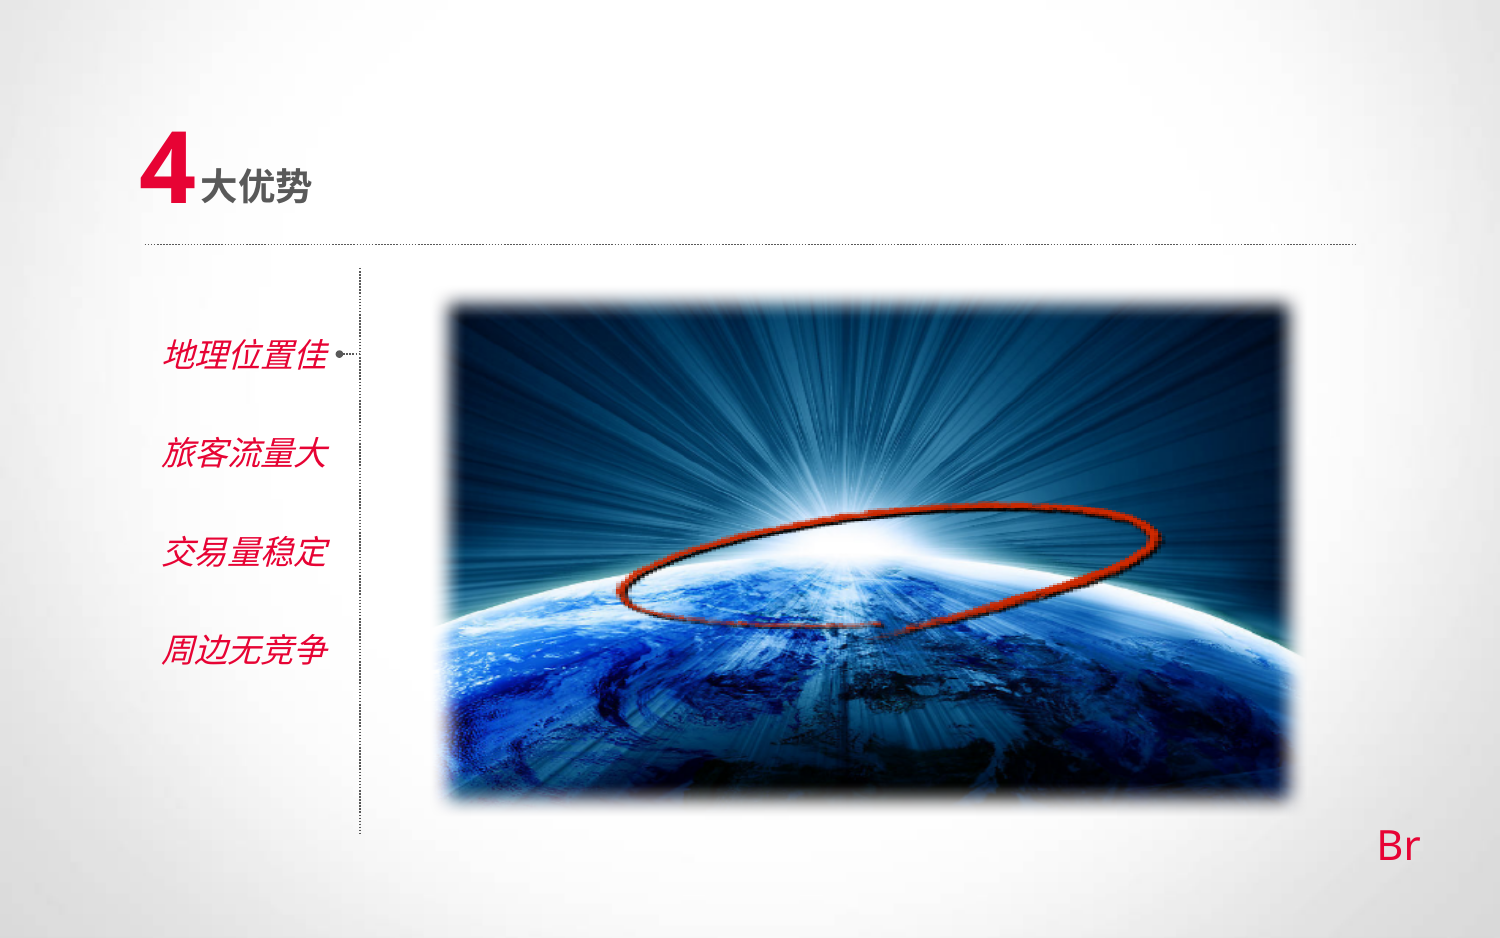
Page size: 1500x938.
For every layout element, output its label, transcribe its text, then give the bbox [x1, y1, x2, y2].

text_box 旅客流量大 [145, 424, 342, 480]
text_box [127, 96, 330, 234]
text_box 周边无竞争 [145, 622, 342, 677]
text_box 交易量稳定 [145, 523, 342, 579]
picture [0, 0, 1500, 938]
text_box 地理位置佳 [145, 326, 342, 381]
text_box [335, 349, 361, 359]
